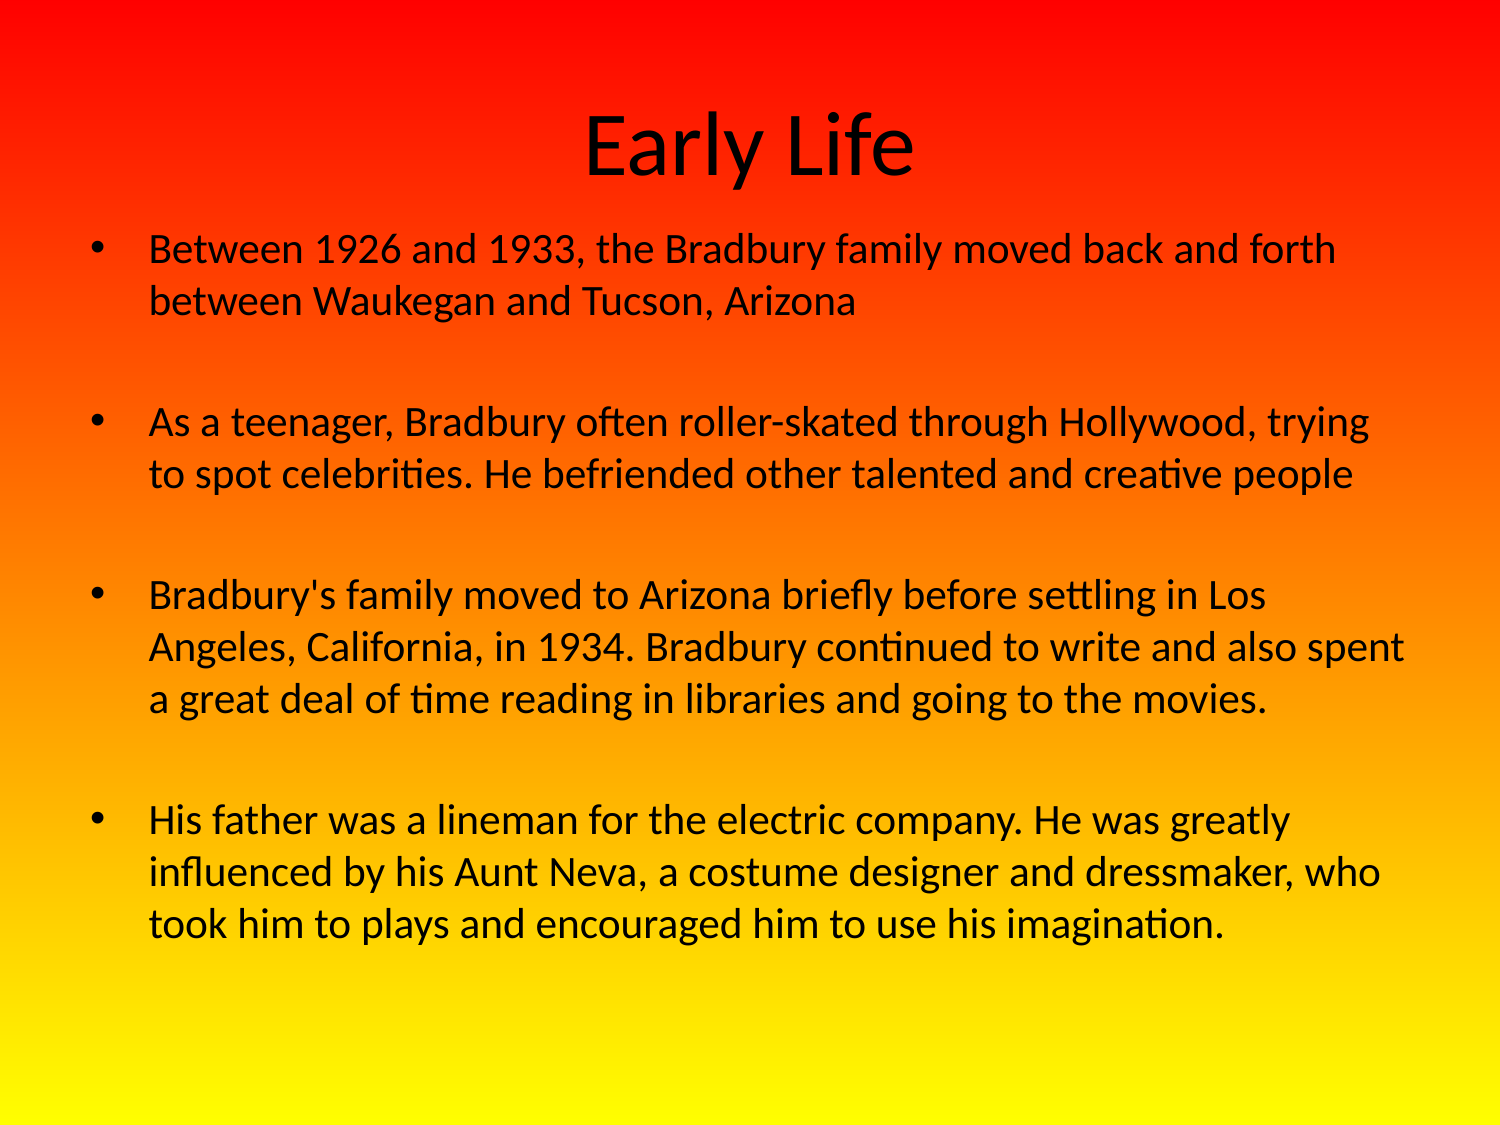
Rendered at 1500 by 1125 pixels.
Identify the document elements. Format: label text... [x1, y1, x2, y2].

list Between 1926 and 1933, the Bradbury family moved back and forth between Waukegan and Tucson, Arizona As a teenager, Bradbury often roller-skated through Hollywood, trying to spot celebrities. He befriended other talented and creative people Bradbury's family moved to Arizona briefly before settling in Los Angeles, California, in 1934. Bradbury continued to write and also spent a great deal of time reading in libraries and going to the movies. His father was a lineman for the electric company. He was greatly influenced by his Aunt Neva, a costume designer and dressmaker, who took him to plays and encouraged him to use his imagination. [75, 212, 1425, 1005]
title Early Life [75, 45, 1425, 212]
